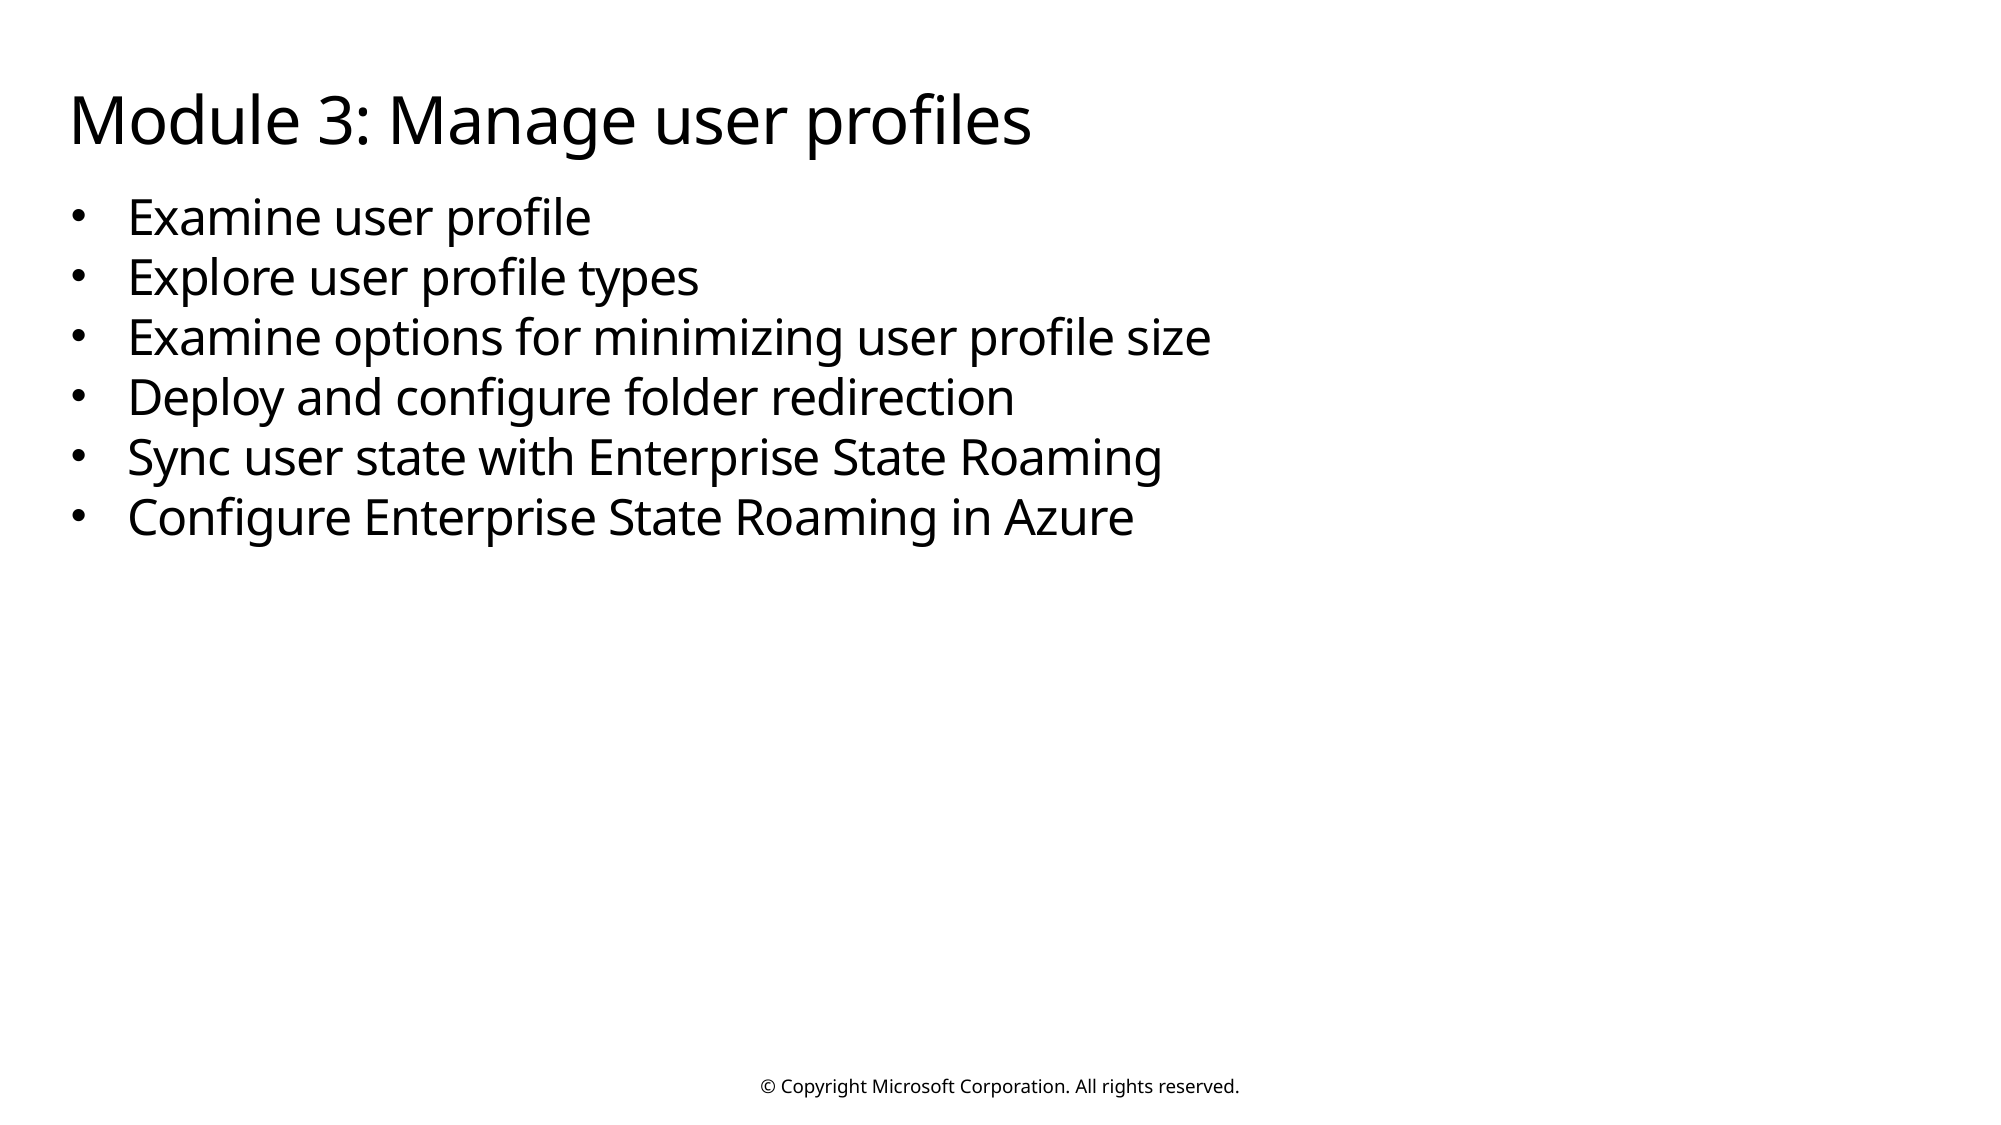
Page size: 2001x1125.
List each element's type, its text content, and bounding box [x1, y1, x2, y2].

title Module 3: Manage user profiles [68, 72, 1930, 178]
list Examine user profile Explore user profile types Examine options for minimizing user profile size Deploy and configure folder redirection Sync user state with Enterprise State Roaming Configure Enterprise State Roaming in Azure [70, 177, 1932, 981]
